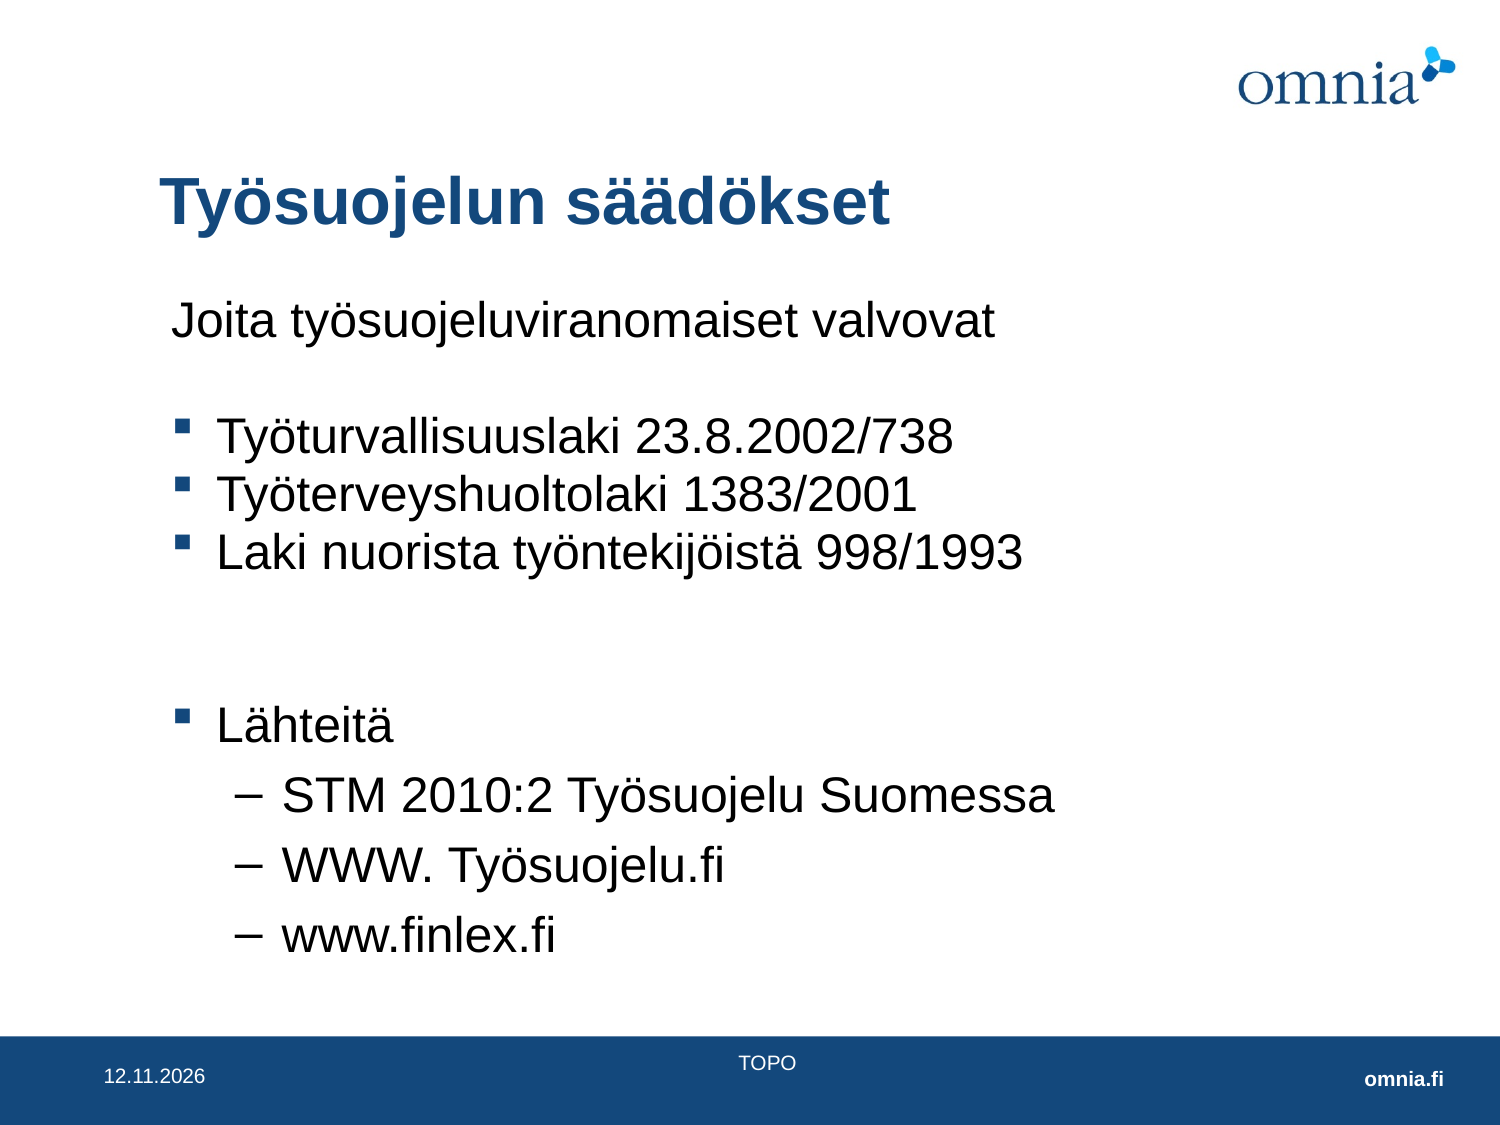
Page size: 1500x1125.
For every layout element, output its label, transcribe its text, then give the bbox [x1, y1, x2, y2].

picture [1222, 30, 1471, 104]
title Työsuojelun säädökset [144, 104, 1483, 291]
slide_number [88, 1045, 384, 1105]
footer TOPO [531, 1045, 1004, 1105]
list Joita työsuojeluviranomaiset valvovat Työturvallisuuslaki 23.8.2002/738 Työterveyshuoltolaki 1383/2001 Laki nuorista työntekijöistä 998/1993 Lähteitä STM 2010:2 Työsuojelu Suomessa WWW. Työsuojelu.fi www.finlex.fi [144, 291, 1483, 1012]
